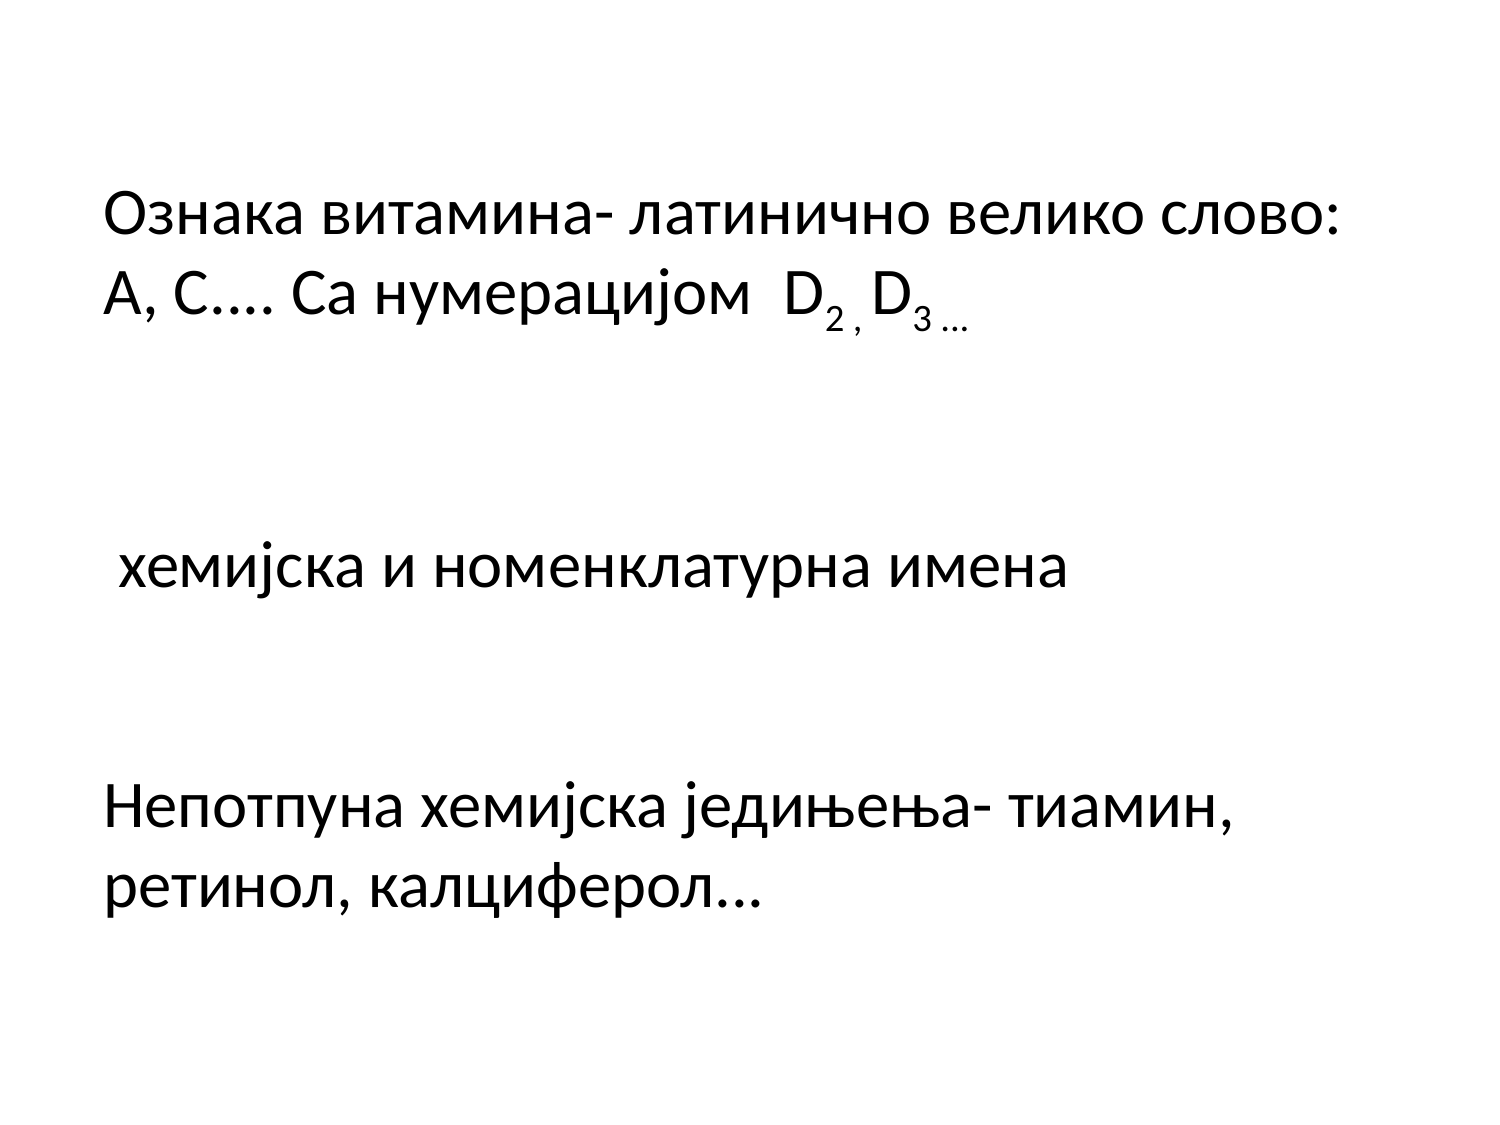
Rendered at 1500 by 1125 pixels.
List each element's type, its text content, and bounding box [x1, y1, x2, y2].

text_box Ознака витамина- латинично велико слово: А, С.... Са нумерацијом D2 , D3 ... хемијска и номенклатурна имена Непотпуна хемијска једињења- тиамин, ретинол, калциферол... [88, 160, 1424, 974]
